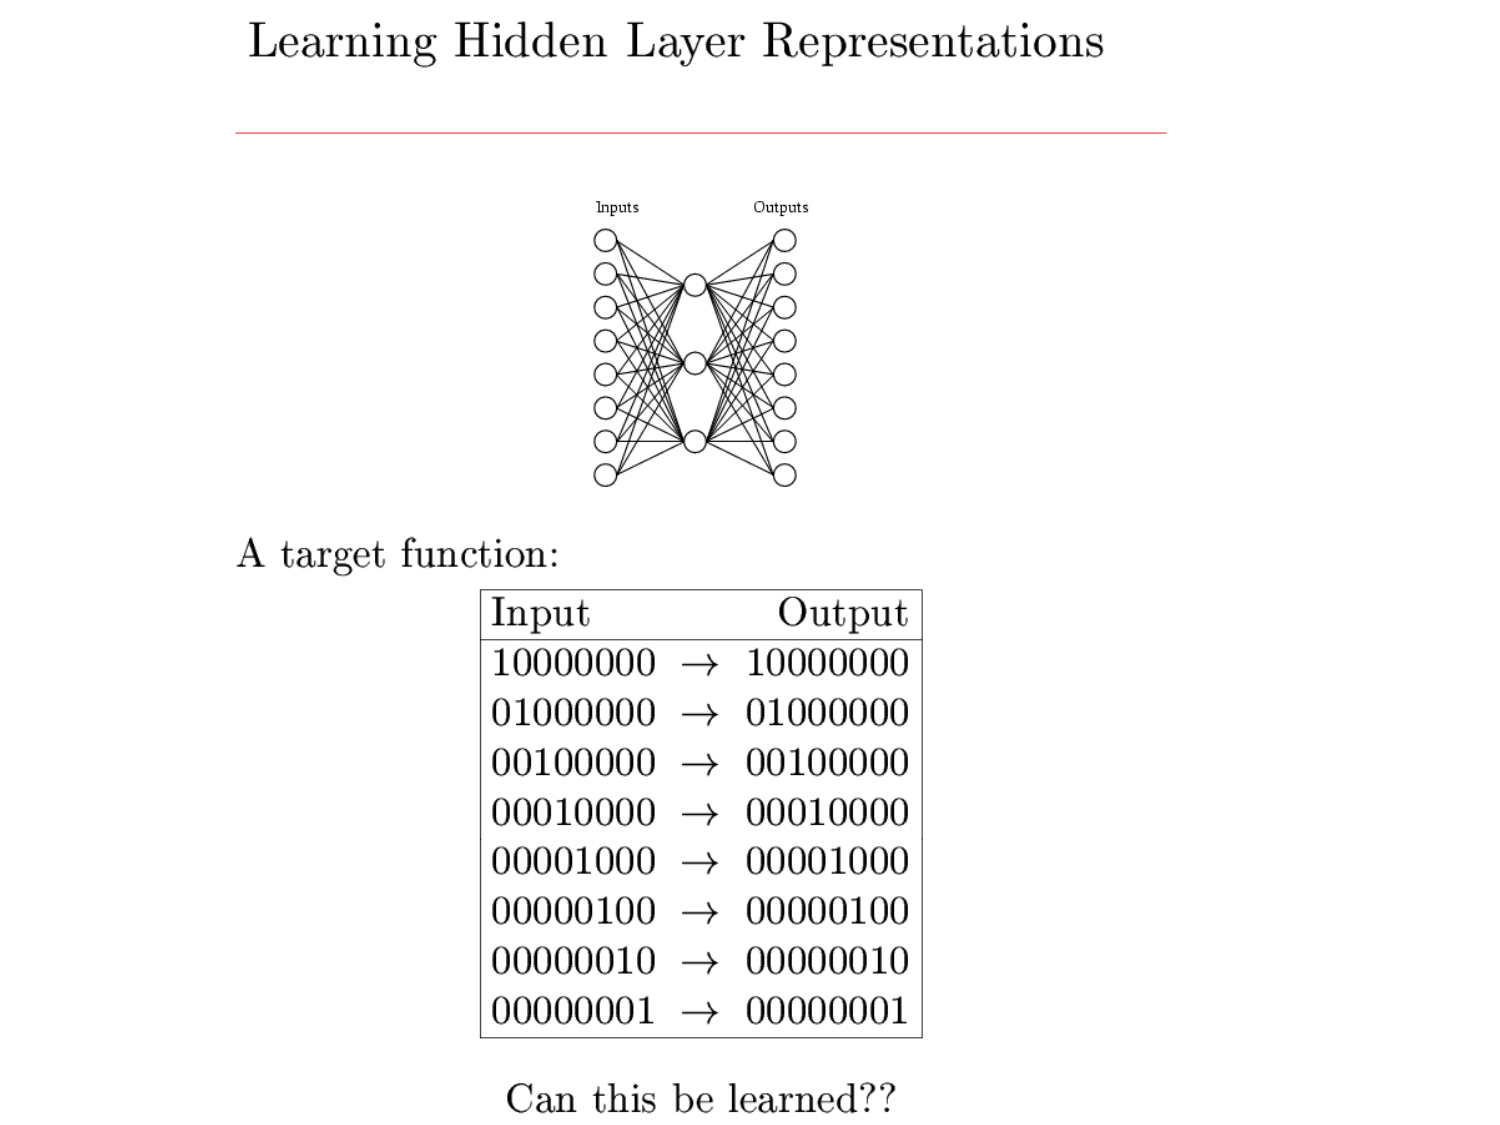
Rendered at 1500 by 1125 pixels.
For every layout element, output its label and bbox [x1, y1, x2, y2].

picture [178, 0, 1216, 1125]
